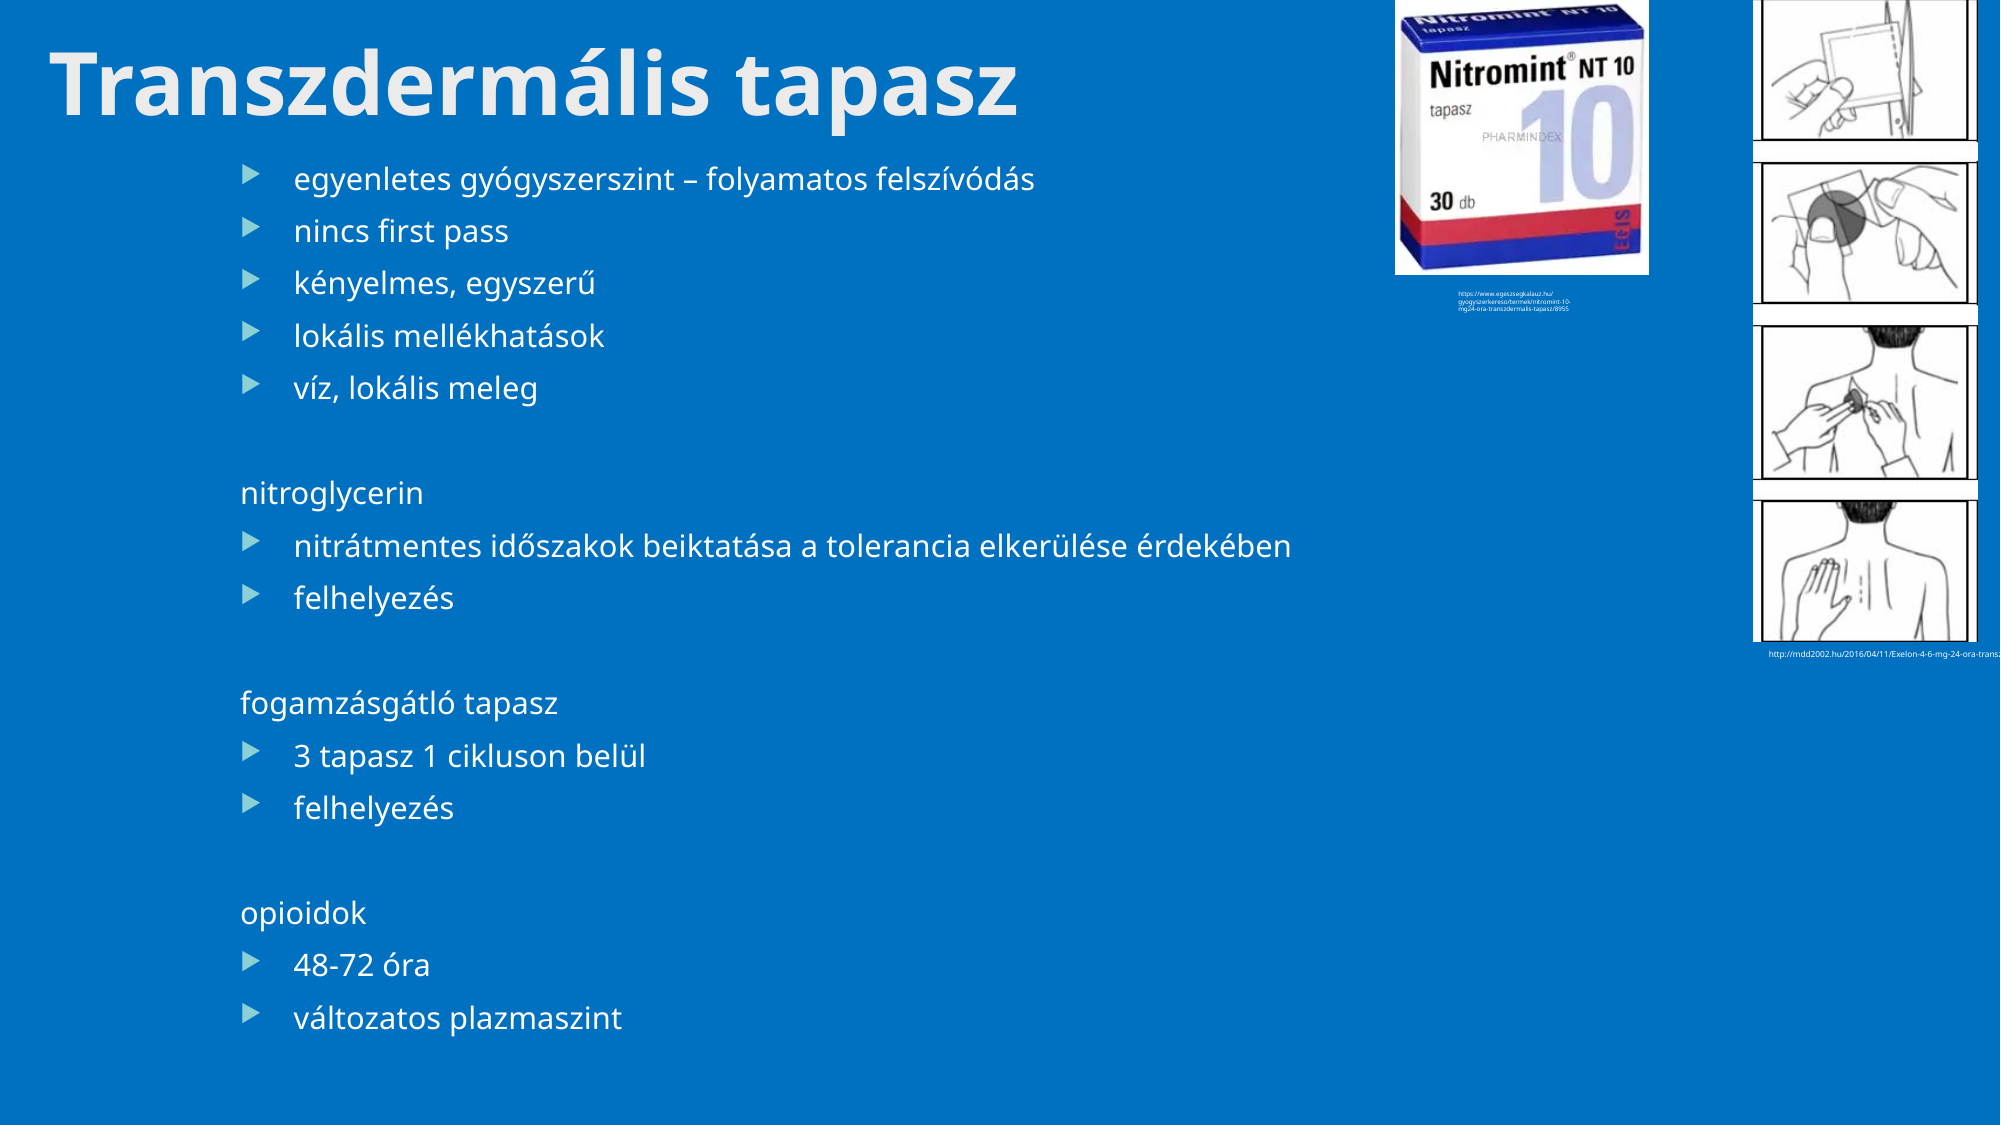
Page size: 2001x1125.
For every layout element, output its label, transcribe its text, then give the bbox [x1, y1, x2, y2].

text_box http://mdd2002.hu/2016/04/11/Exelon-4-6-mg-24-ora-transzdermalis-tapasz/ [1753, 641, 2000, 667]
picture [1753, 0, 1978, 642]
picture [1395, 0, 1650, 275]
title Transzdermális tapasz [33, 20, 1384, 208]
text_box https://www.egeszsegkalauz.hu/gyogyszerkereso/termek/nitromint-10-mg24-ora-transzdermalis-tapasz/8955 [1443, 283, 1601, 321]
list egyenletes gyógyszerszint – folyamatos felszívódás nincs first pass kényelmes, egyszerű lokális mellékhatások víz, lokális meleg nitroglycerin nitrátmentes időszakok beiktatása a tolerancia elkerülése érdekében felhelyezés fogamzásgátló tapasz 3 tapasz 1 cikluson belül felhelyezés opioidok 48-72 óra változatos plazmaszint [225, 151, 1575, 1050]
